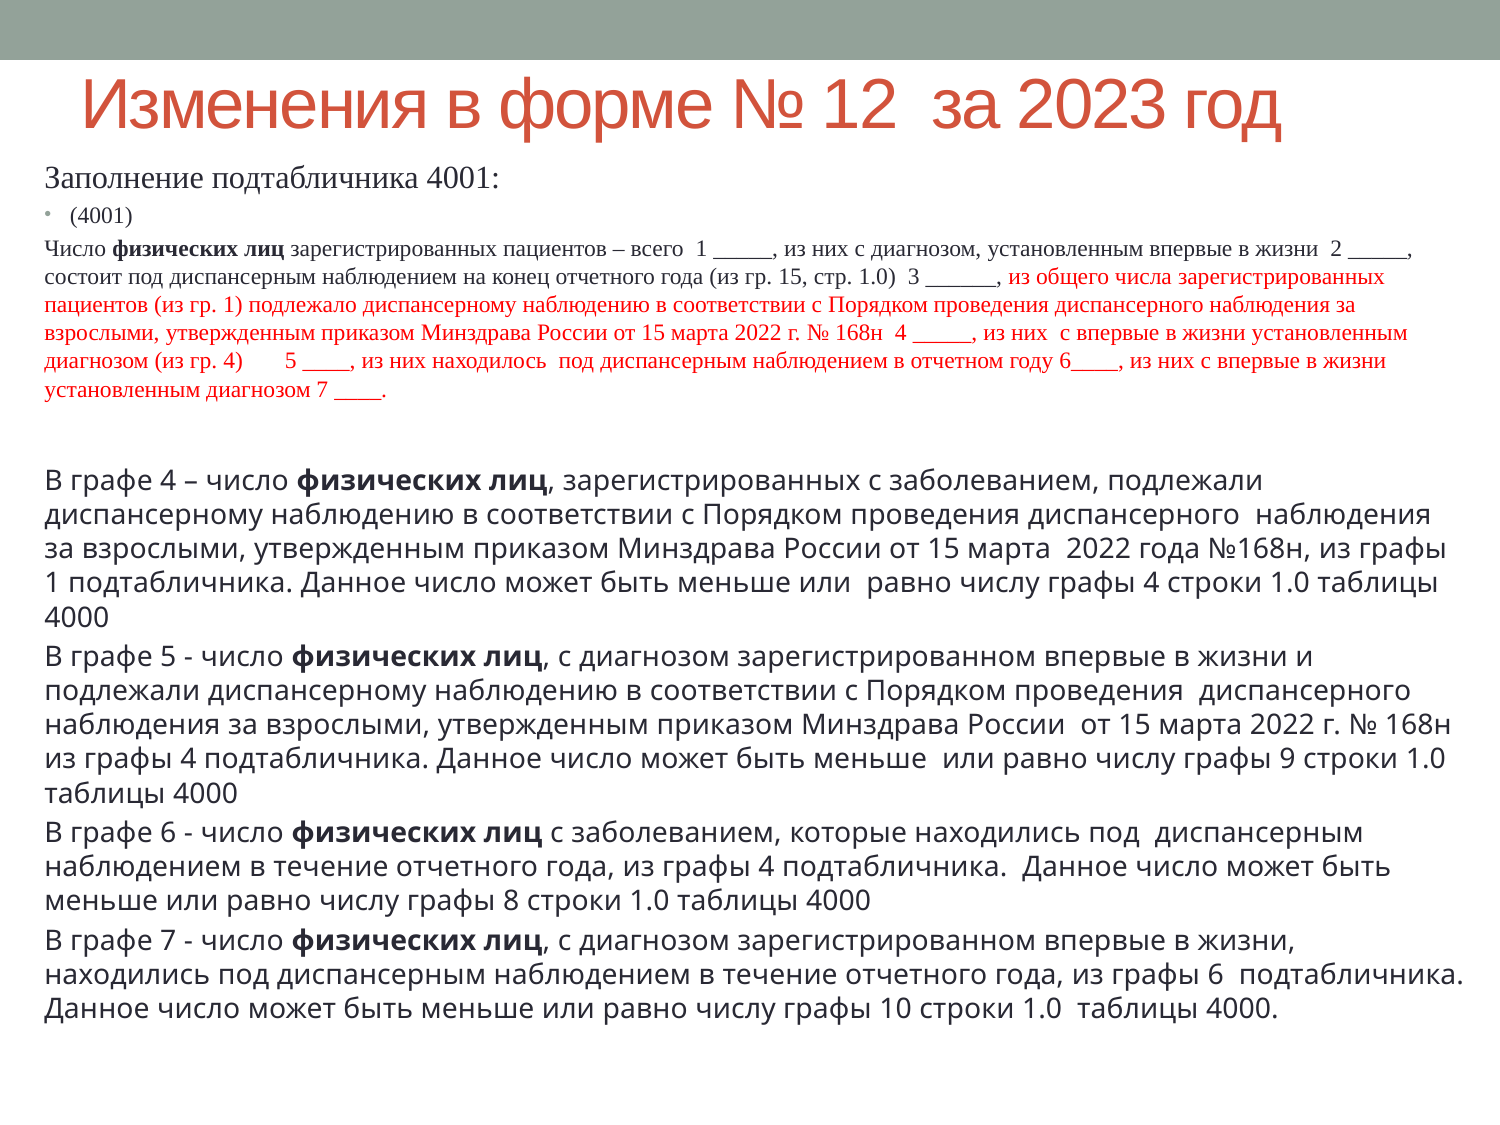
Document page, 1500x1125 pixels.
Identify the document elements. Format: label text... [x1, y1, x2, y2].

list Заполнение подтабличника 4001: (4001) Число физических лиц зарегистрированных пациентов – всего 1 _____, из них с диагнозом, установленным впервые в жизни 2 _____, состоит под диспансерным наблюдением на конец отчетного года (из гр. 15, стр. 1.0) 3 ______, из общего числа зарегистрированных пациентов (из гр. 1) подлежало диспансерному наблюдению в соответствии с Порядком проведения диспансерного наблюдения за взрослыми, утвержденным приказом Минздрава России от 15 марта 2022 г. № 168н 4 _____, из них с впервые в жизни установленным диагнозом (из гр. 4) 5 ____, из них находилось под диспансерным наблюдением в отчетном году 6____, из них с впервые в жизни установленным диагнозом 7 ____. В графе 4 – число физических лиц, зарегистрированных с заболеванием, подлежали диспансерному наблюдению в соответствии с Порядком проведения диспансерного наблюдения за взрослыми, утвержденным приказом Минздрава России от 15 марта 2022 года №168н, из графы 1 подтабличника. Данное число может быть меньше или равно числу графы 4 строки 1.0 таблицы 4000 В графе 5 - число физических лиц, с диагнозом зарегистрированном впервые в жизни и подлежали диспансерному наблюдению в соответствии с Порядком проведения диспансерного наблюдения за взрослыми, утвержденным приказом Минздрава России от 15 марта 2022 г. № 168н из графы 4 подтабличника. Данное число может быть меньше или равно числу графы 9 строки 1.0 таблицы 4000 В графе 6 - число физических лиц с заболеванием, которые находились под диспансерным наблюдением в течение отчетного года, из графы 4 подтабличника. Данное число может быть меньше или равно числу графы 8 строки 1.0 таблицы 4000 В графе 7 - число физических лиц, с диагнозом зарегистрированном впервые в жизни, находились под диспансерным наблюдением в течение отчетного года, из графы 6 подтабличника. Данное число может быть меньше или равно числу графы 10 строки 1.0 таблицы 4000. [29, 149, 1483, 1059]
title Изменения в форме № 12 за 2023 год [64, 19, 1415, 149]
